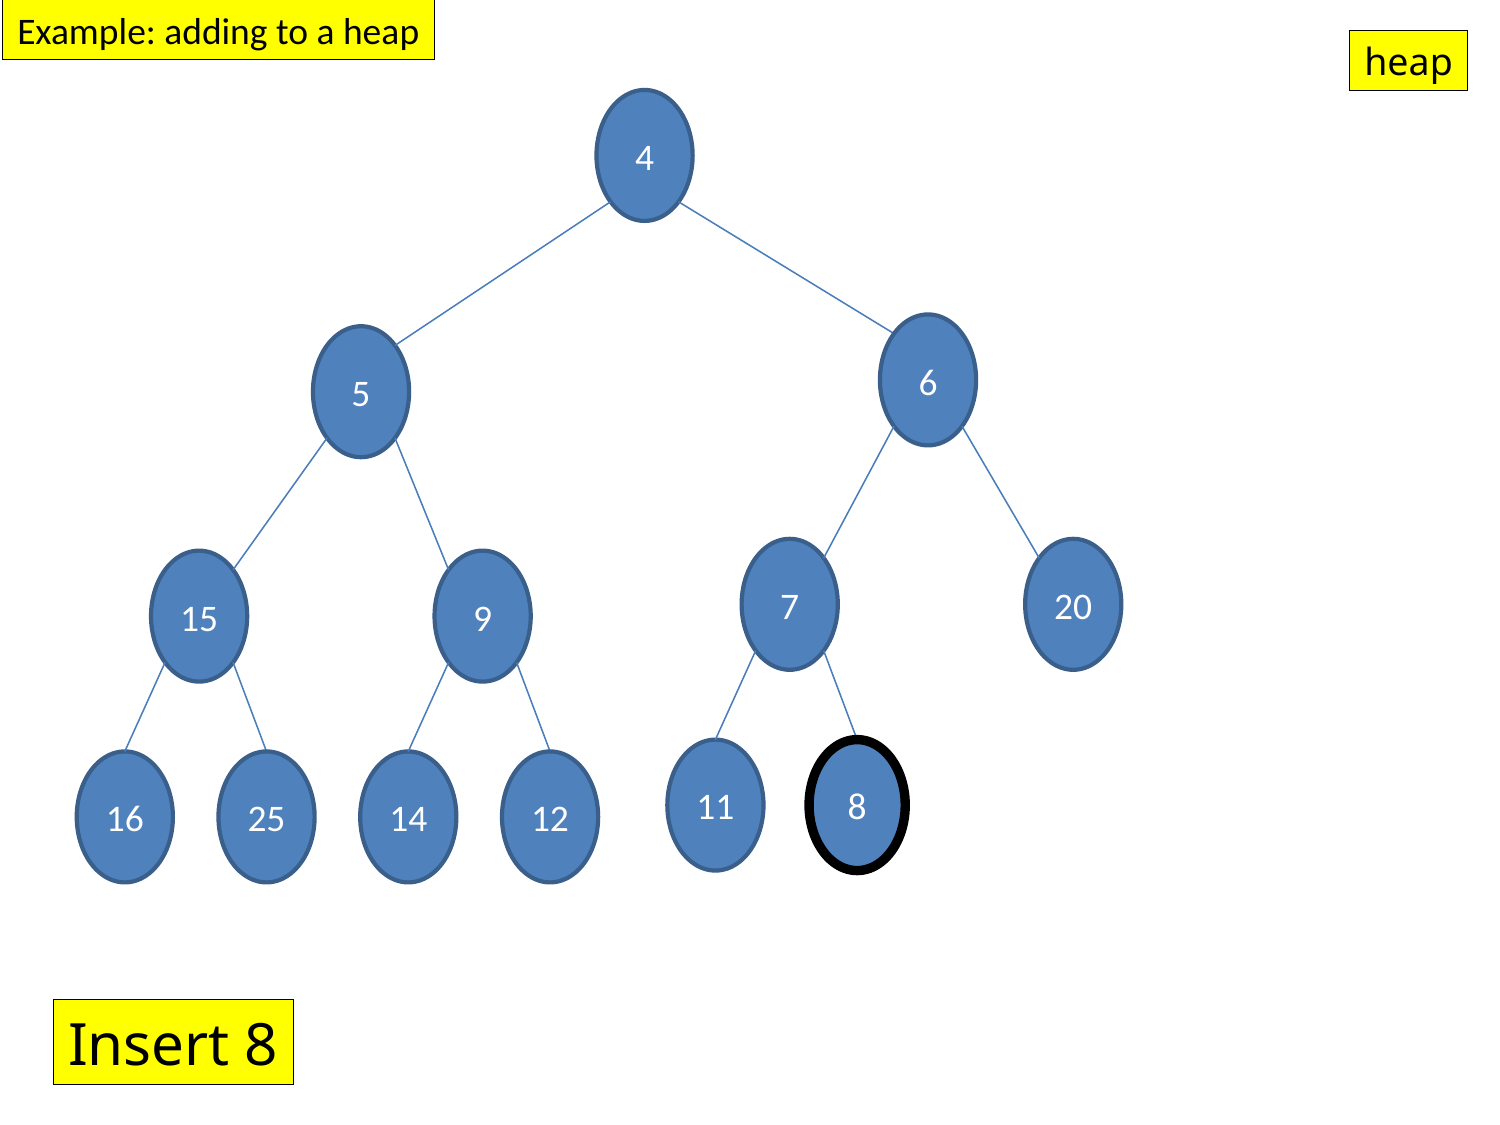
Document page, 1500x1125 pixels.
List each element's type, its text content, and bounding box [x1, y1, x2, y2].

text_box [823, 425, 895, 559]
text_box Insert 8 [53, 999, 294, 1085]
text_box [666, 538, 906, 871]
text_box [394, 201, 611, 346]
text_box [359, 550, 599, 883]
text_box Example: adding to a heap [2, 0, 435, 60]
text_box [394, 437, 449, 571]
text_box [961, 425, 1040, 559]
text_box 5 [310, 324, 412, 460]
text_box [76, 550, 315, 883]
text_box heap [1349, 30, 1468, 91]
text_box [678, 201, 895, 334]
text_box 6 [877, 312, 979, 448]
text_box 4 [594, 87, 695, 224]
text_box 20 [1023, 536, 1124, 672]
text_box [232, 437, 328, 571]
